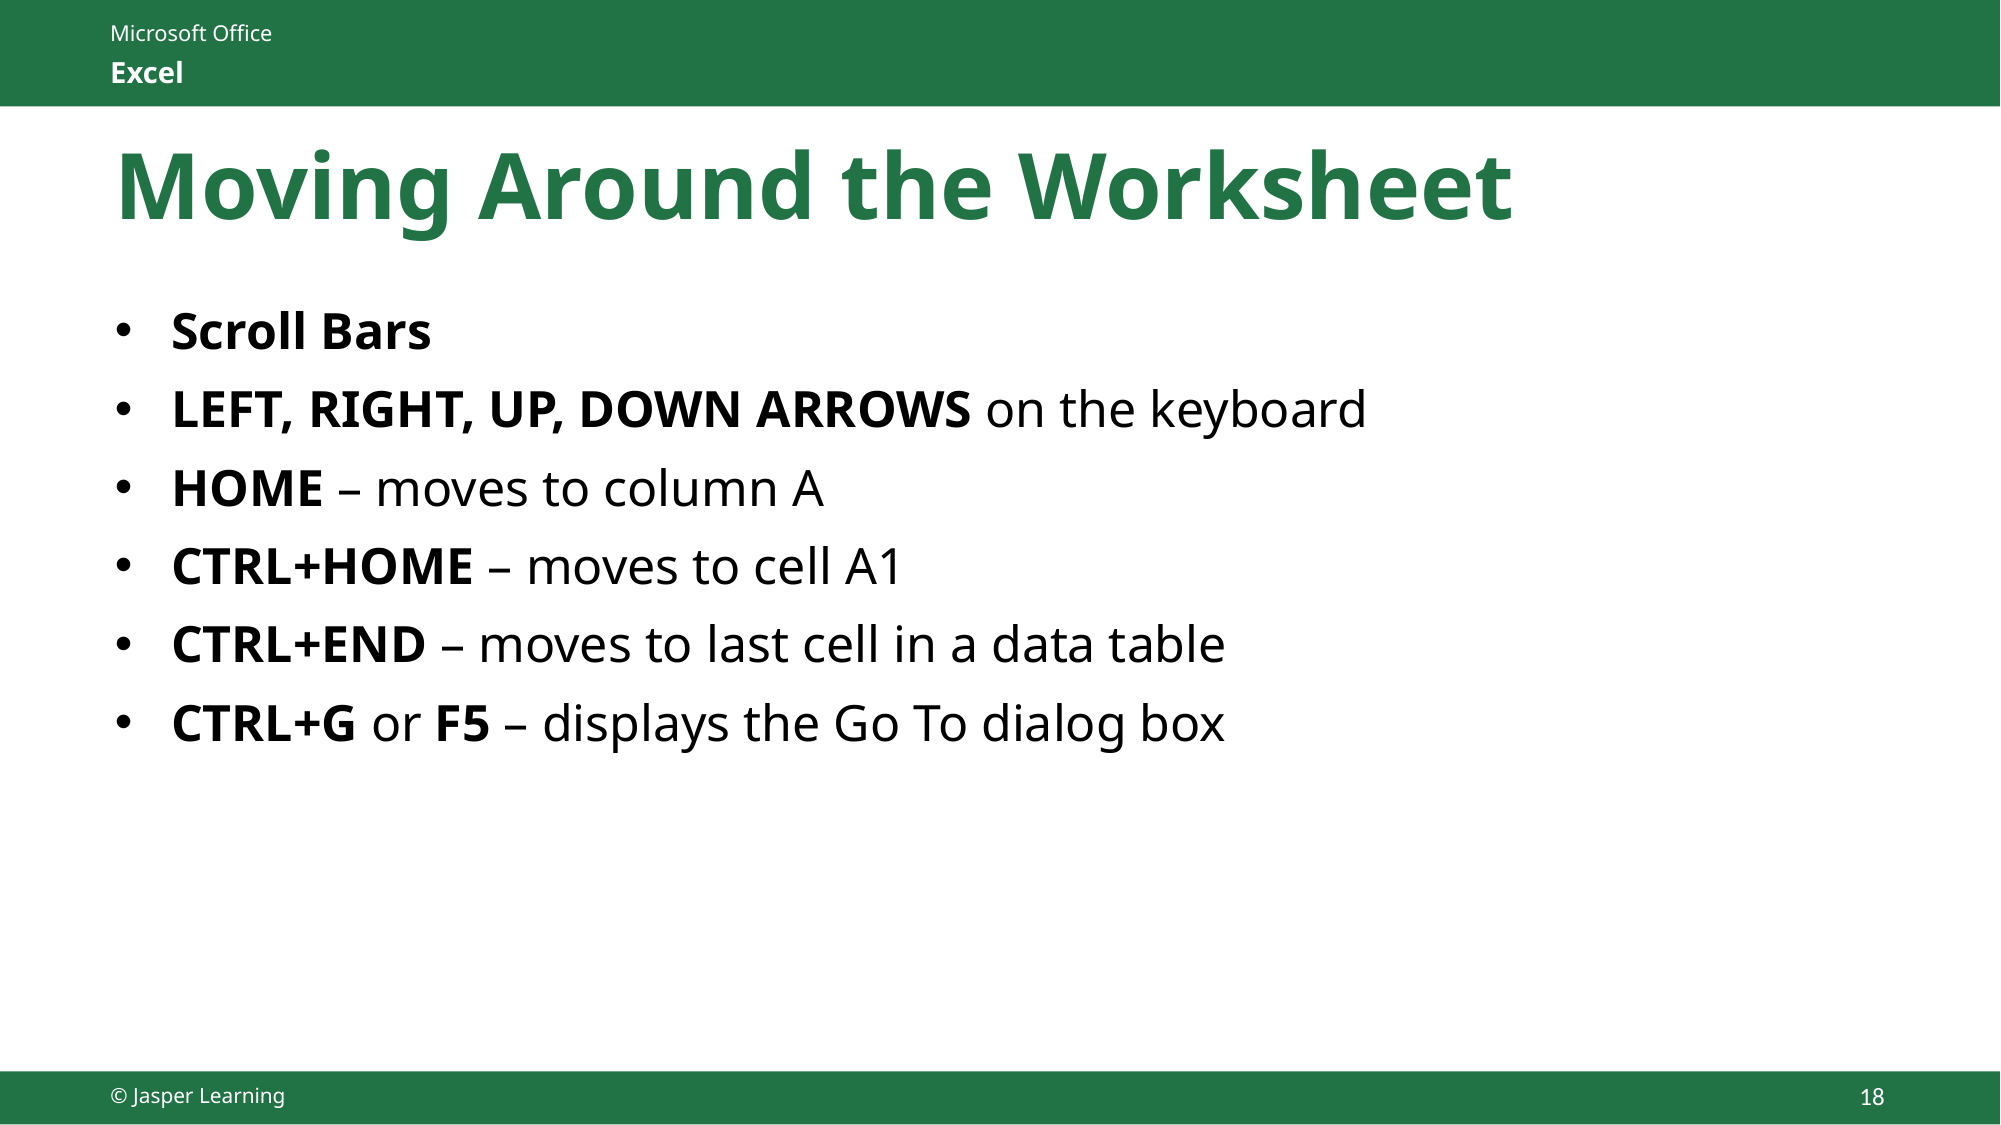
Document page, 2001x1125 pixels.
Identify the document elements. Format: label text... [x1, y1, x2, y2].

title Moving Around the Worksheet [99, 118, 1866, 248]
list Scroll Bars LEFT, RIGHT, UP, DOWN ARROWS on the keyboard HOME – moves to column A CTRL+HOME – moves to cell A1 CTRL+END – moves to last cell in a data table CTRL+G or F5 – displays the Go To dialog box [99, 283, 1900, 1026]
slide_number 18 [1433, 1065, 1900, 1125]
footer © Jasper Learning [95, 1065, 729, 1125]
